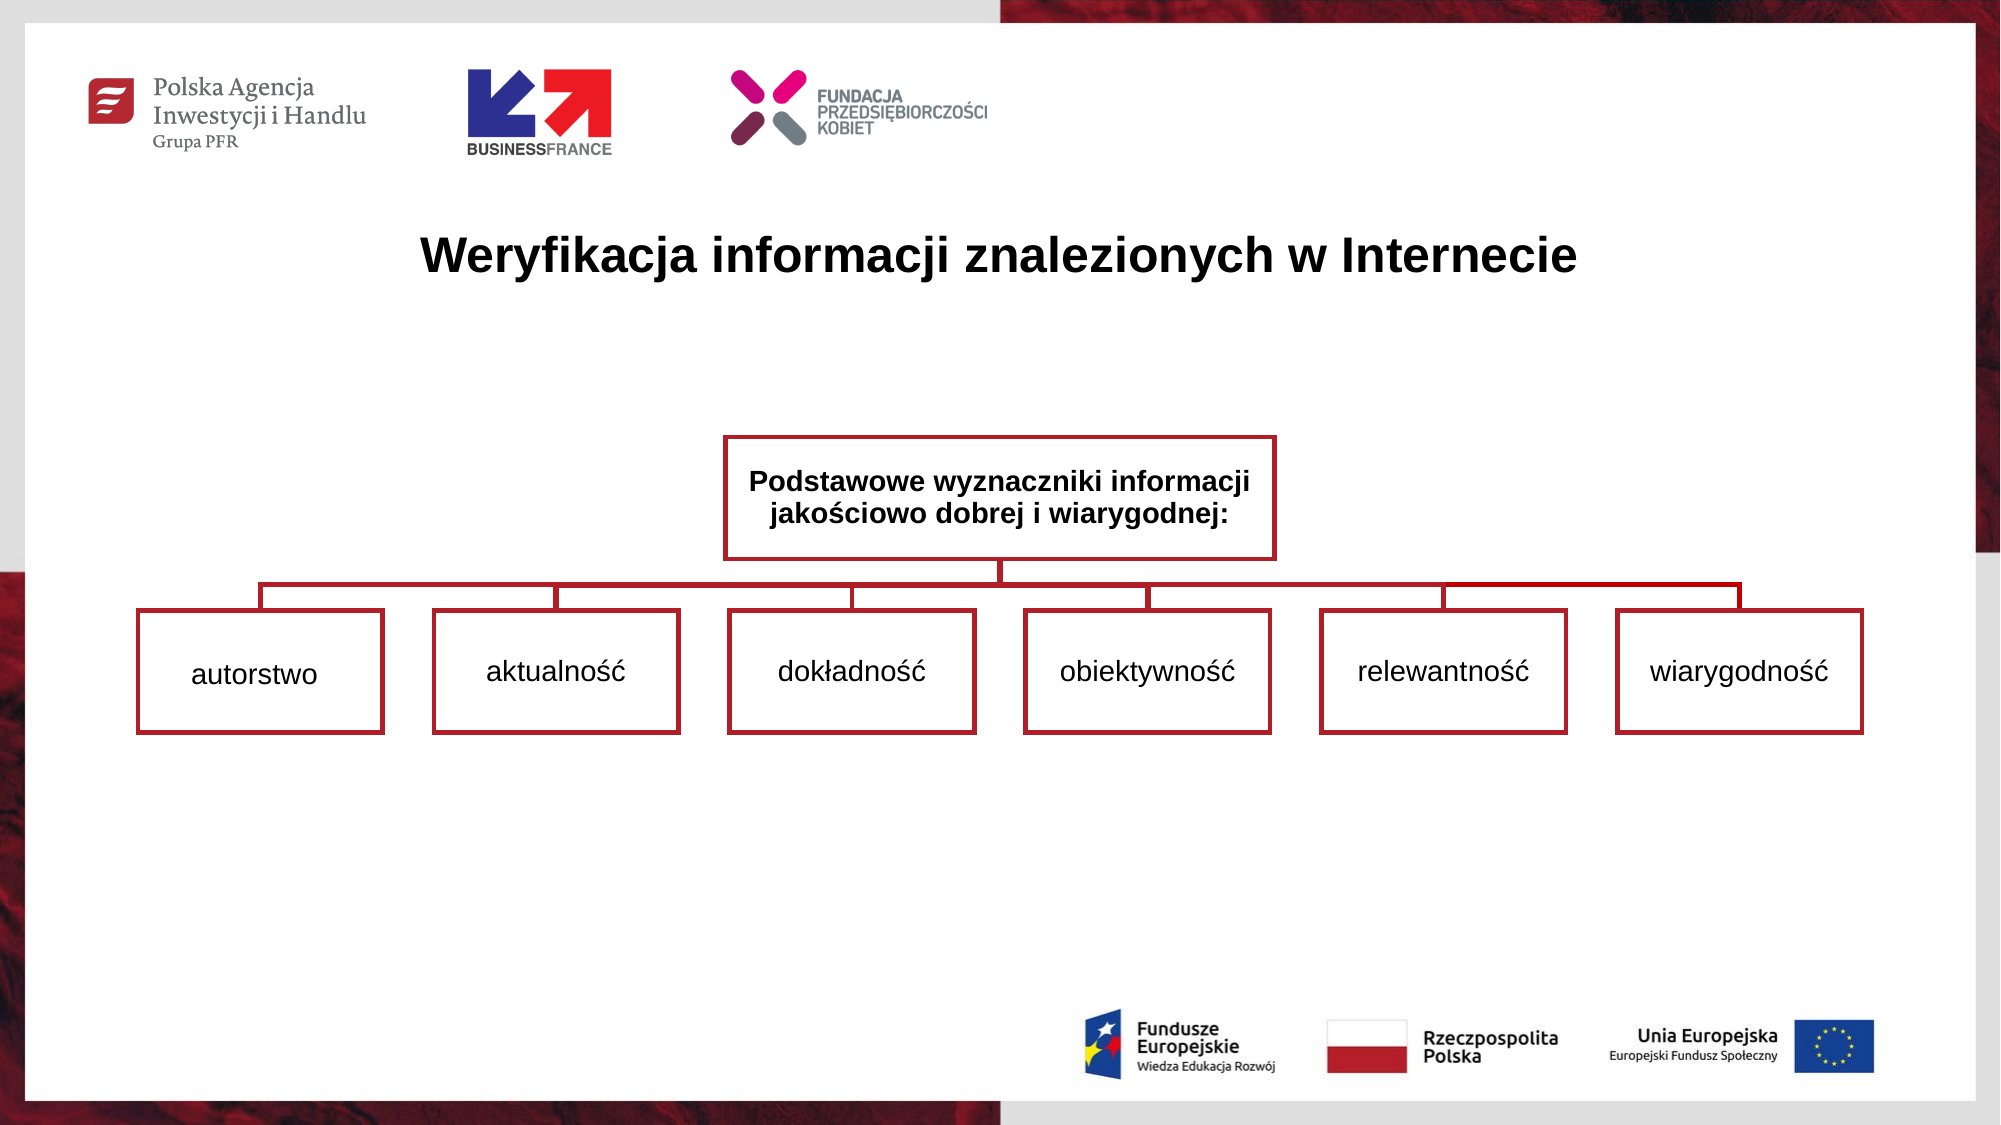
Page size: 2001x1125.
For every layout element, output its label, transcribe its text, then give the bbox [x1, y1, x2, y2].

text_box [137, 227, 1863, 942]
picture [0, 0, 2001, 1125]
title Weryfikacja informacji znalezionych w Internecie [137, 148, 1863, 227]
